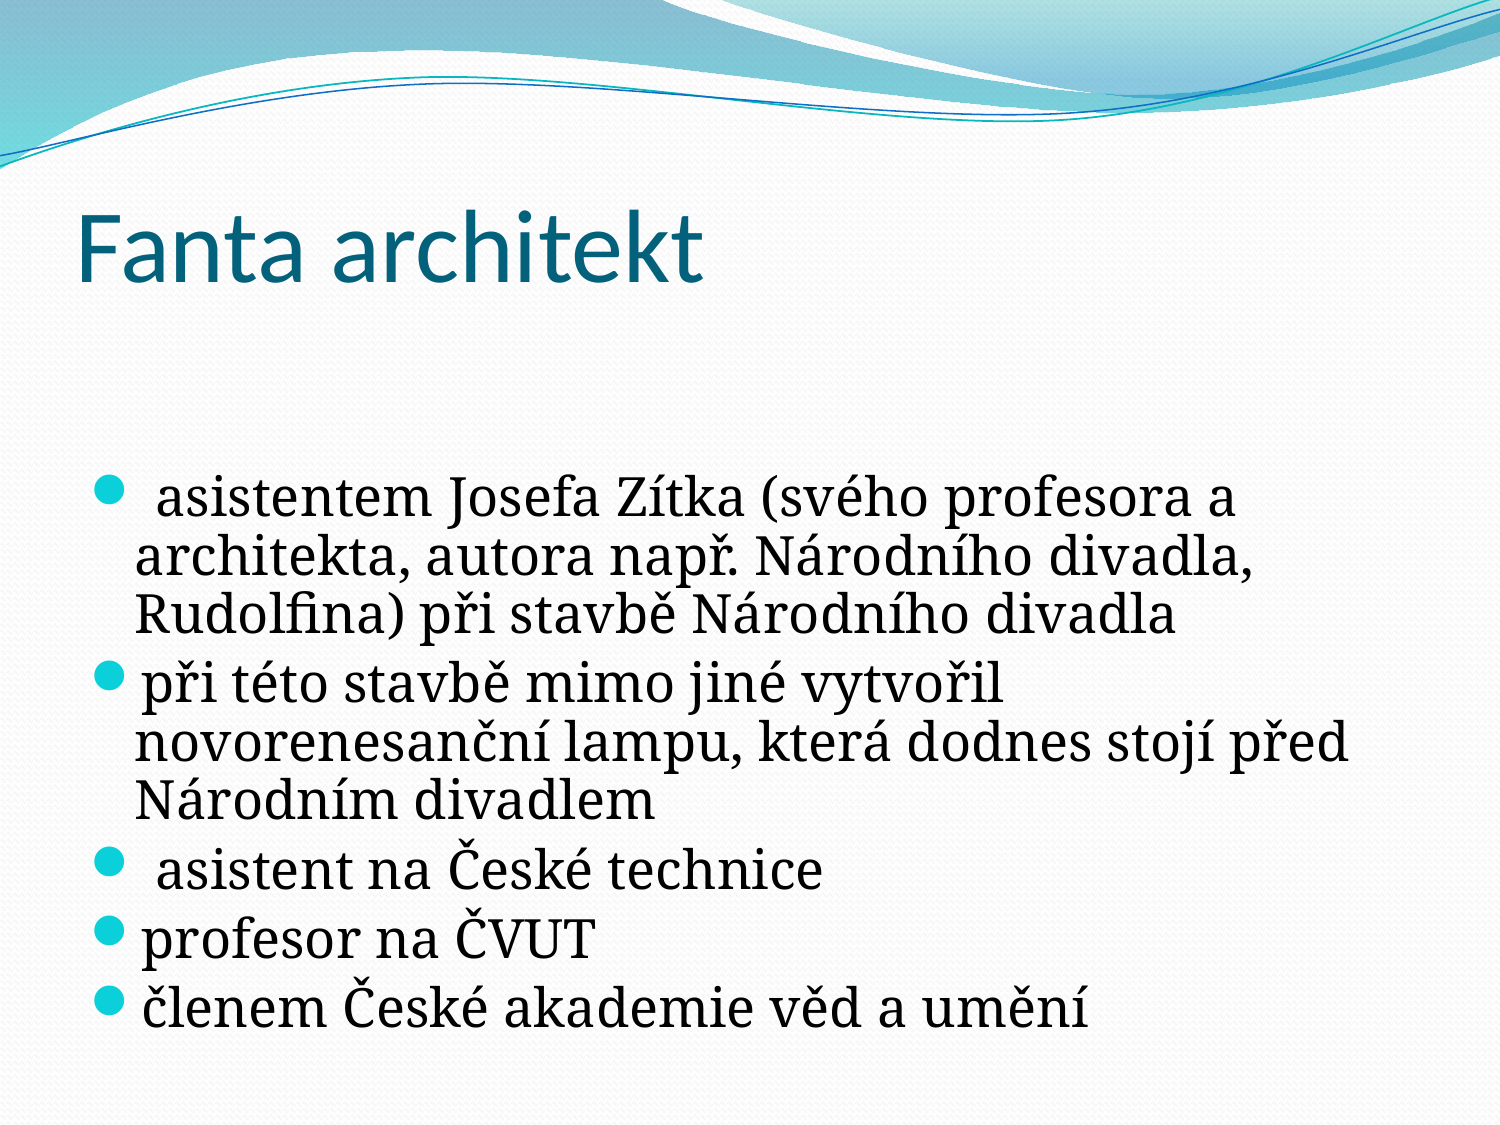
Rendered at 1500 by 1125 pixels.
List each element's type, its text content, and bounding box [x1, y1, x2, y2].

list asistentem Josefa Zítka (svého profesora a architekta, autora např. Národního divadla, Rudolfina) při stavbě Národního divadla při této stavbě mimo jiné vytvořil novorenesanční lampu, která dodnes stojí před Národním divadlem asistent na České technice profesor na ČVUT členem České akademie věd a umění [74, 317, 1426, 1038]
title Fanta architekt [74, 115, 1426, 304]
